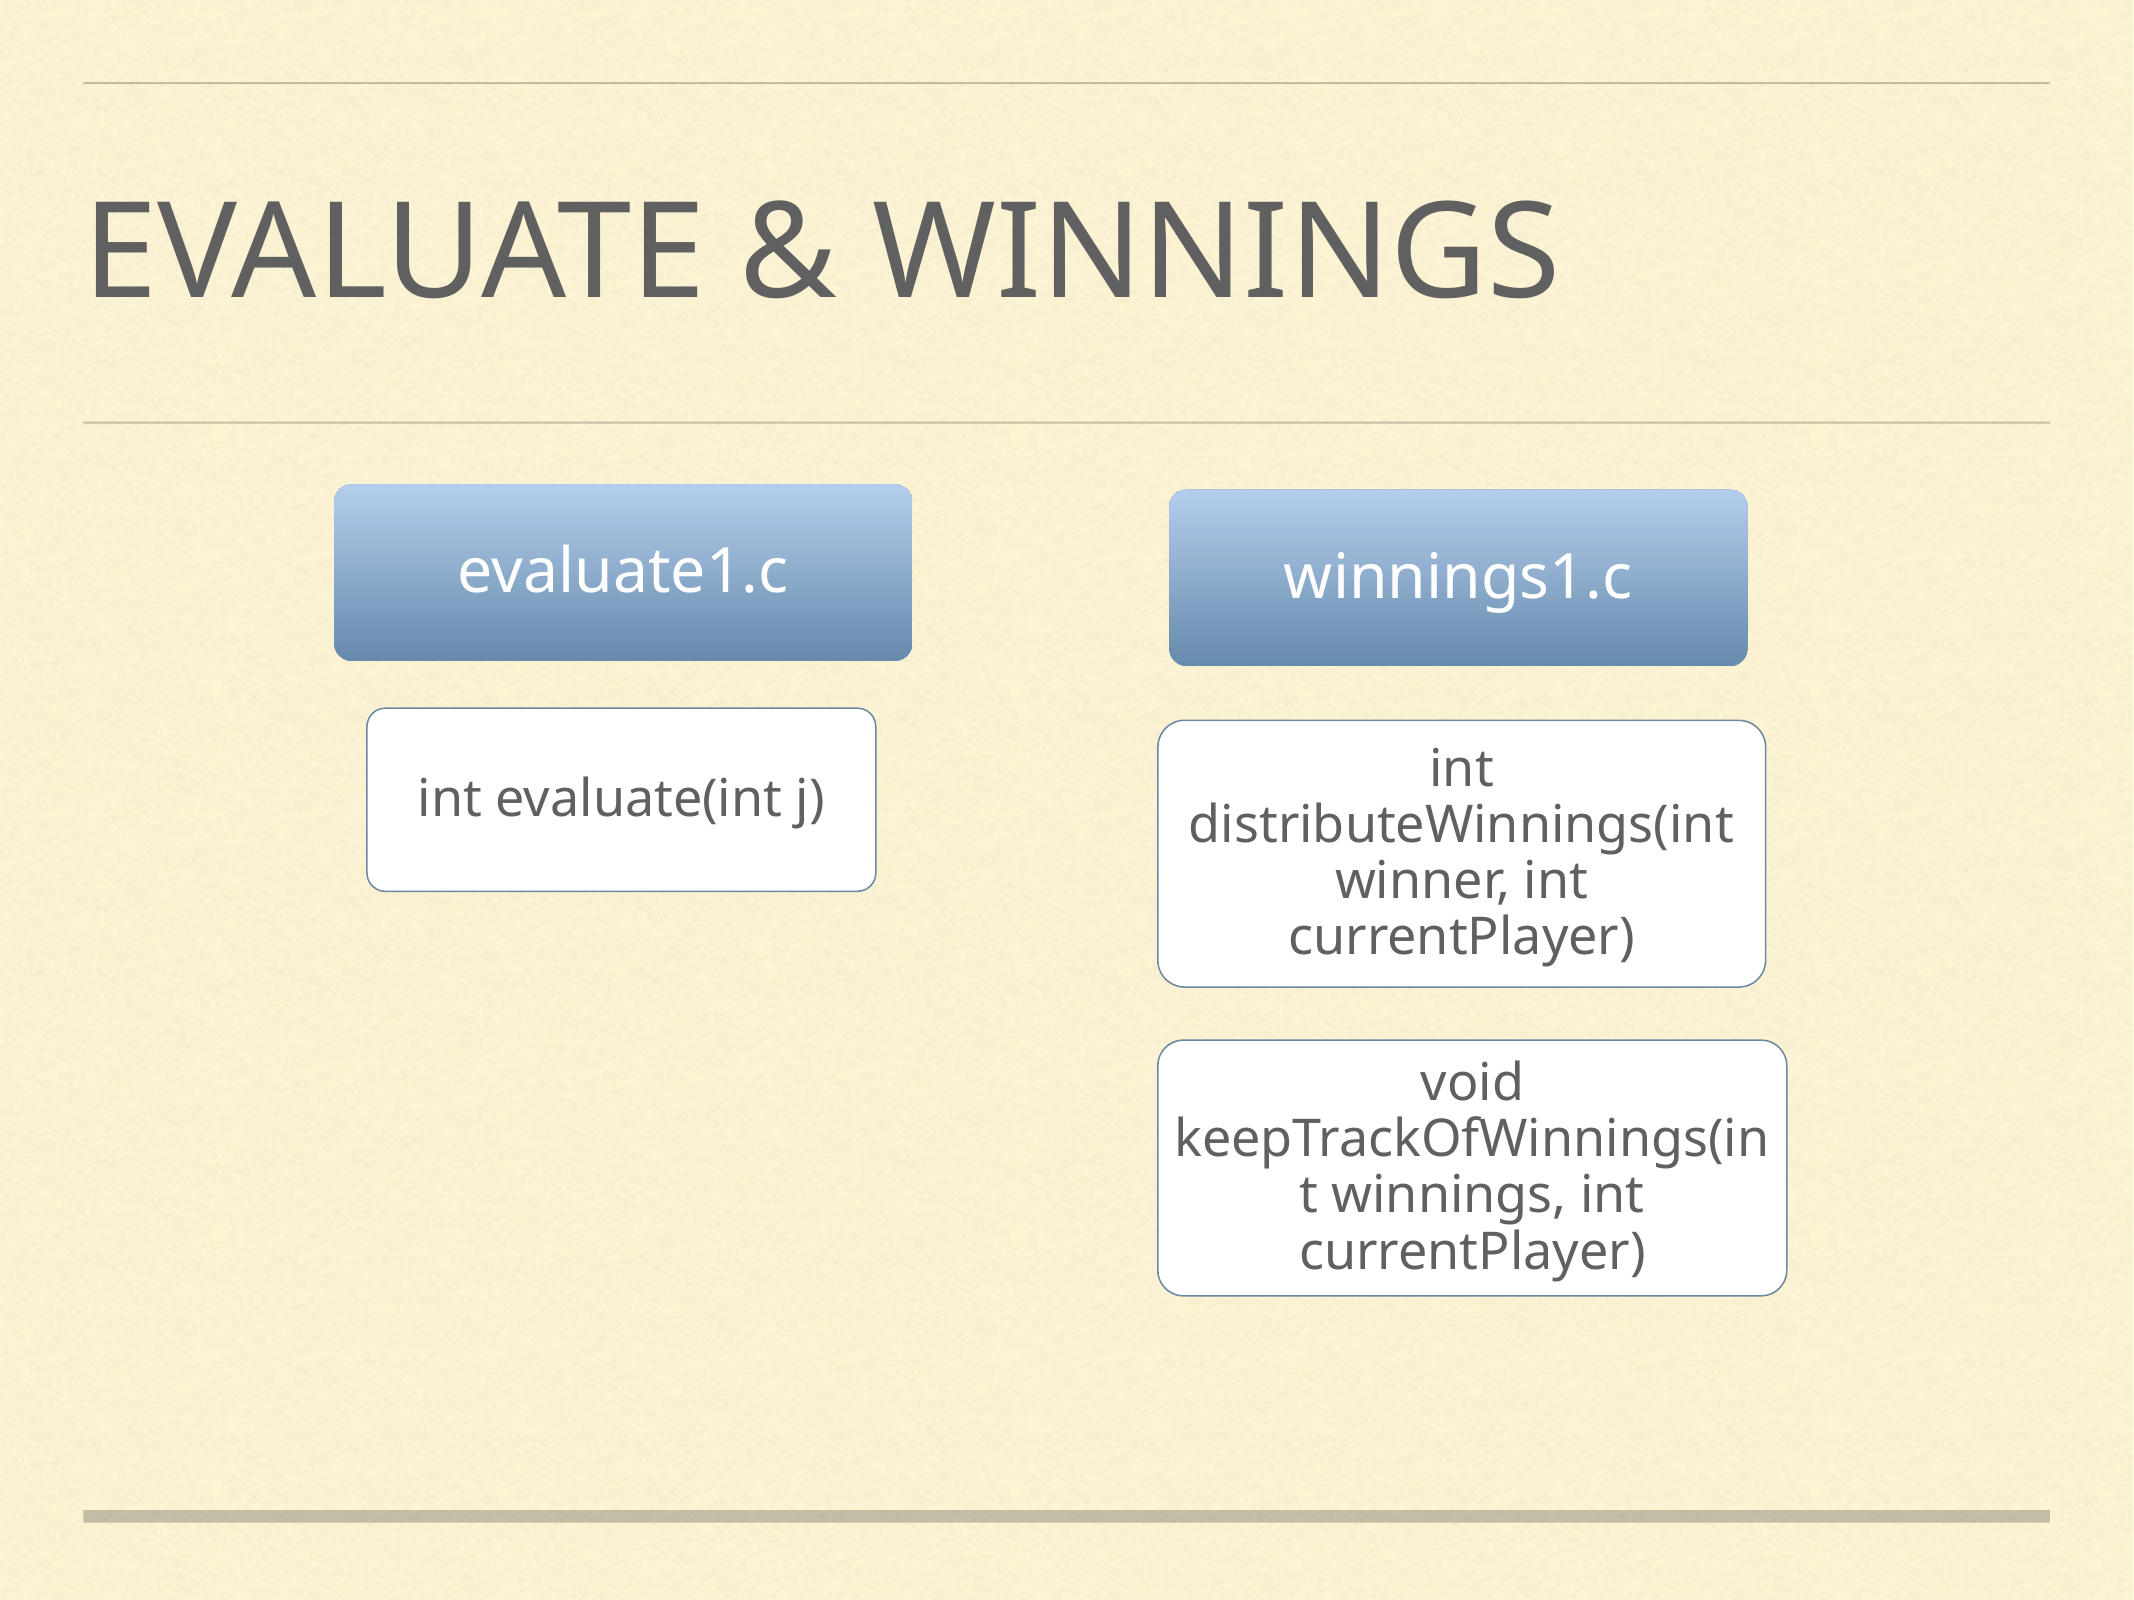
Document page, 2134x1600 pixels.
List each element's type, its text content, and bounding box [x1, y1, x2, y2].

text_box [1169, 489, 1748, 667]
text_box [333, 484, 913, 662]
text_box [1157, 1039, 1787, 1297]
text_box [1157, 720, 1766, 988]
title Evaluate & winnings [82, 64, 2051, 444]
picture [0, 0, 2134, 1600]
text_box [366, 707, 877, 892]
